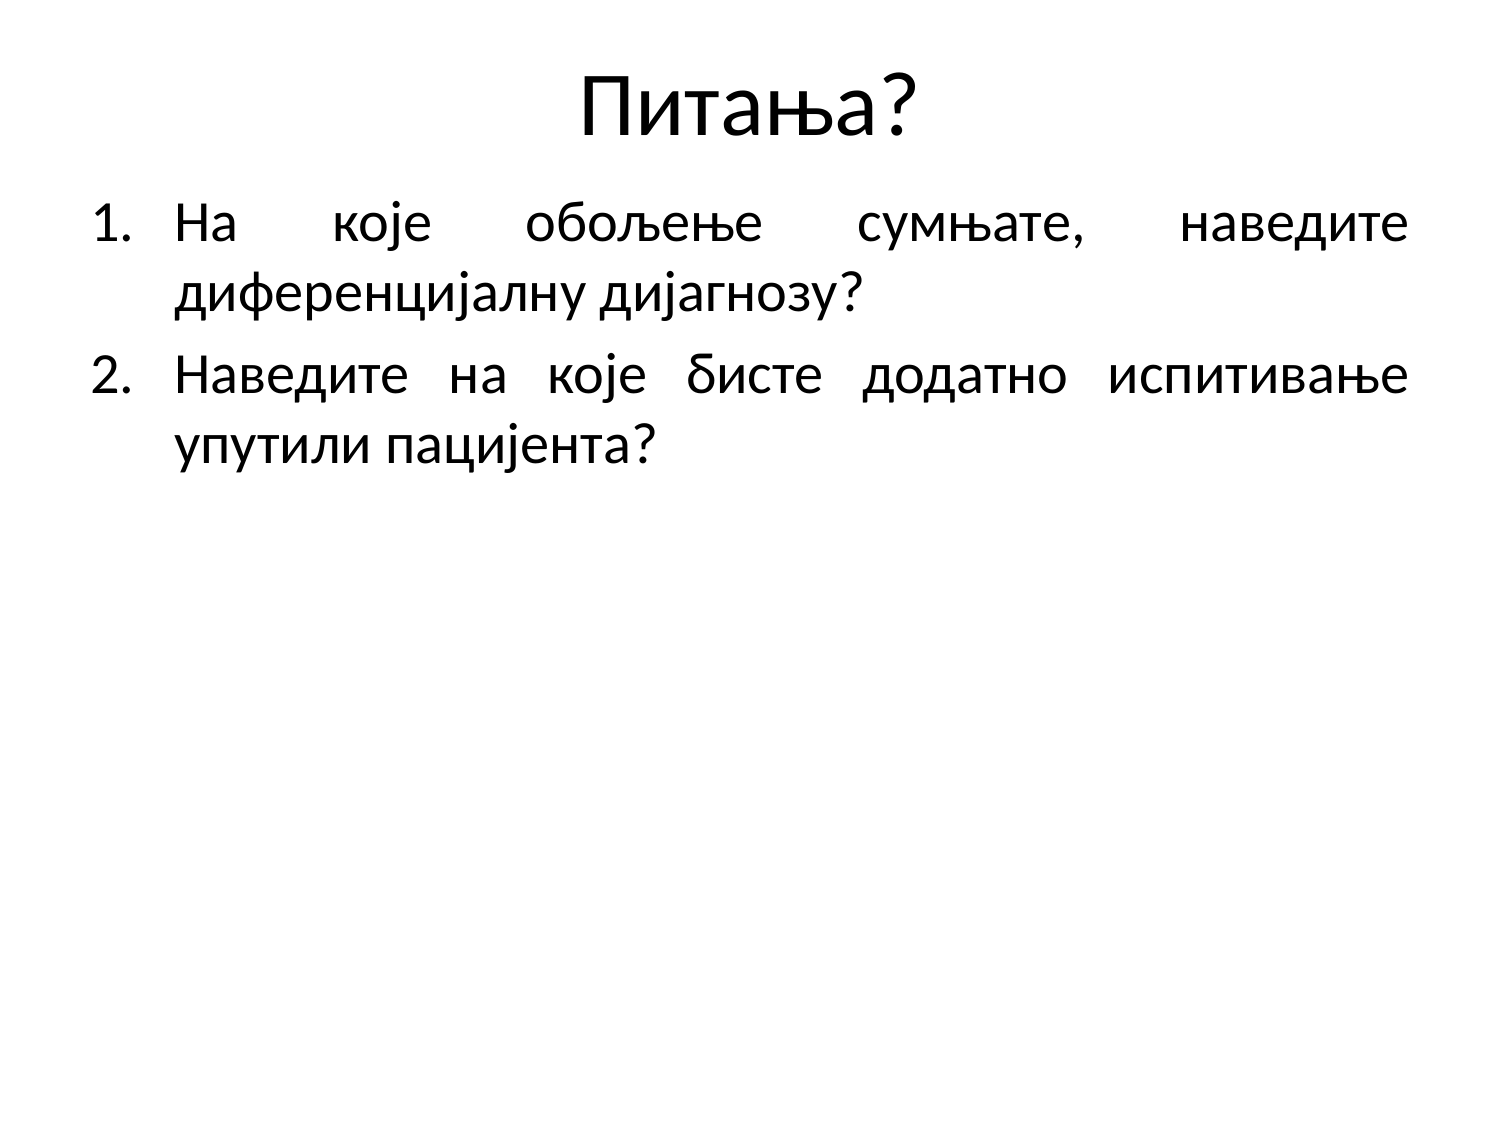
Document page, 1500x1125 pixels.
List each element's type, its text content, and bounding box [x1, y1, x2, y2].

list На које обољење сумњате, наведите диференцијалну дијагнозу? Наведите на које бисте додатно испитивање упутили пацијента? [74, 175, 1426, 1006]
title Питања? [74, 44, 1426, 153]
